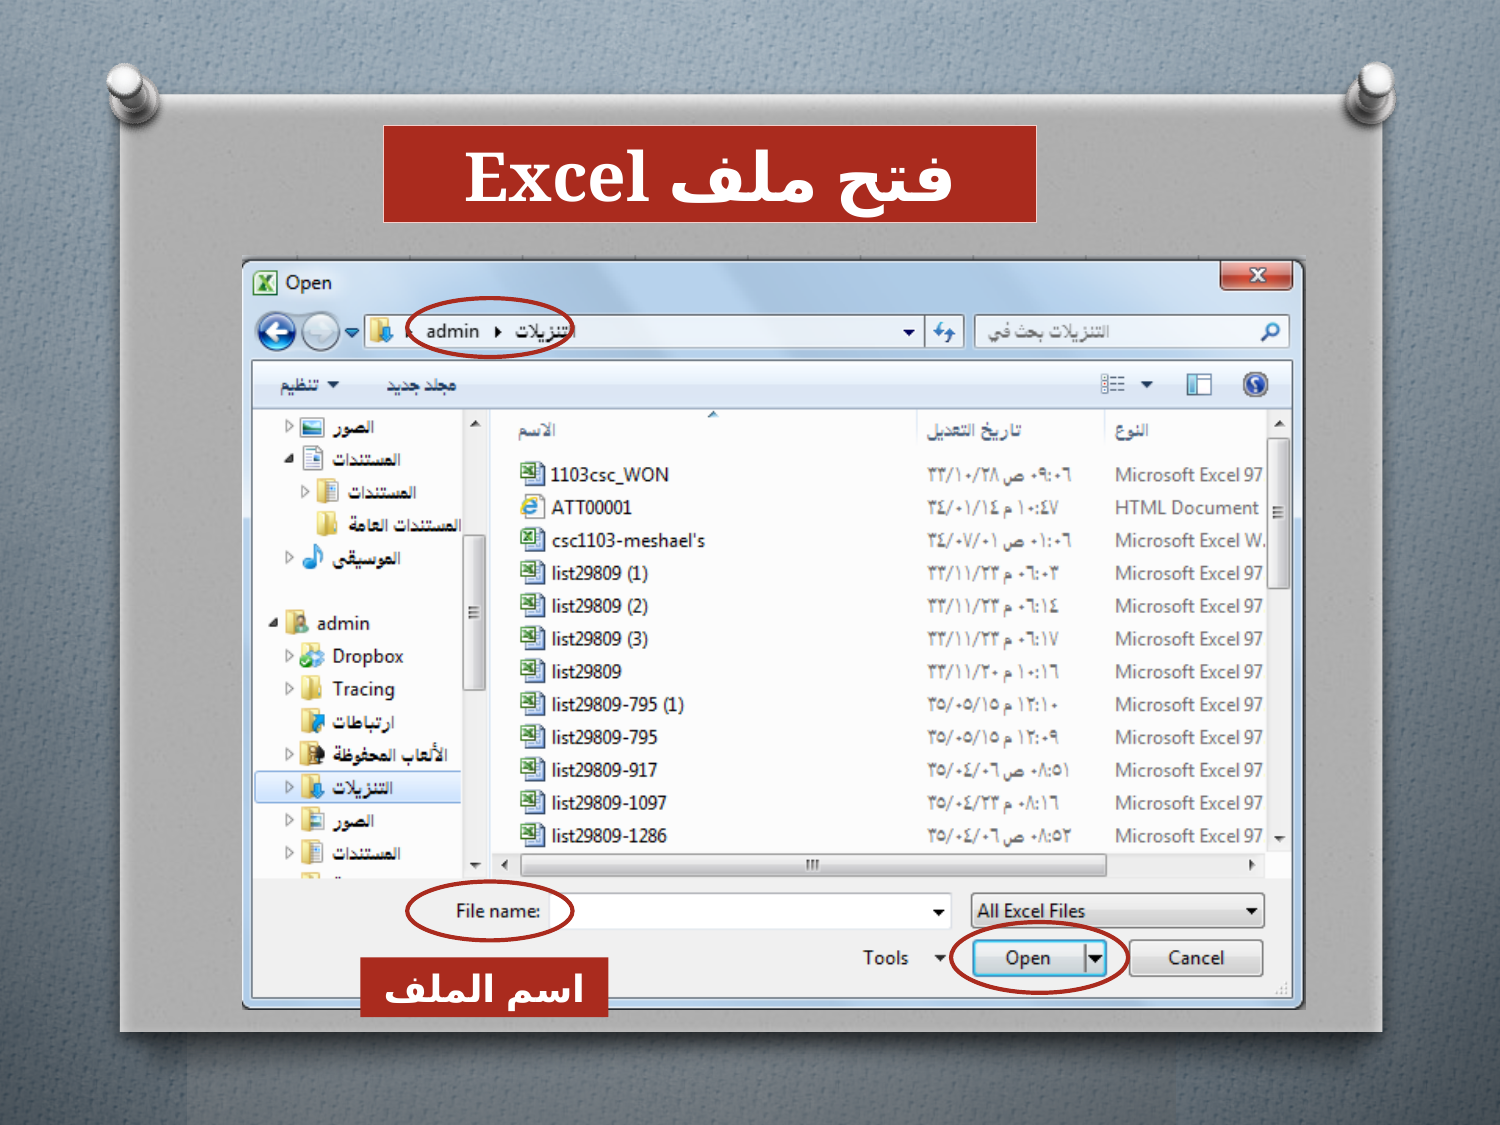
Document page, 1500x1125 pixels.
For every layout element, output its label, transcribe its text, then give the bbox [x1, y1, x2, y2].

picture [1317, 35, 1439, 156]
title فتح ملف Excel [383, 125, 1037, 223]
text_box اسم الملف [360, 1011, 609, 1018]
picture [242, 255, 1306, 1011]
picture [75, 29, 198, 153]
